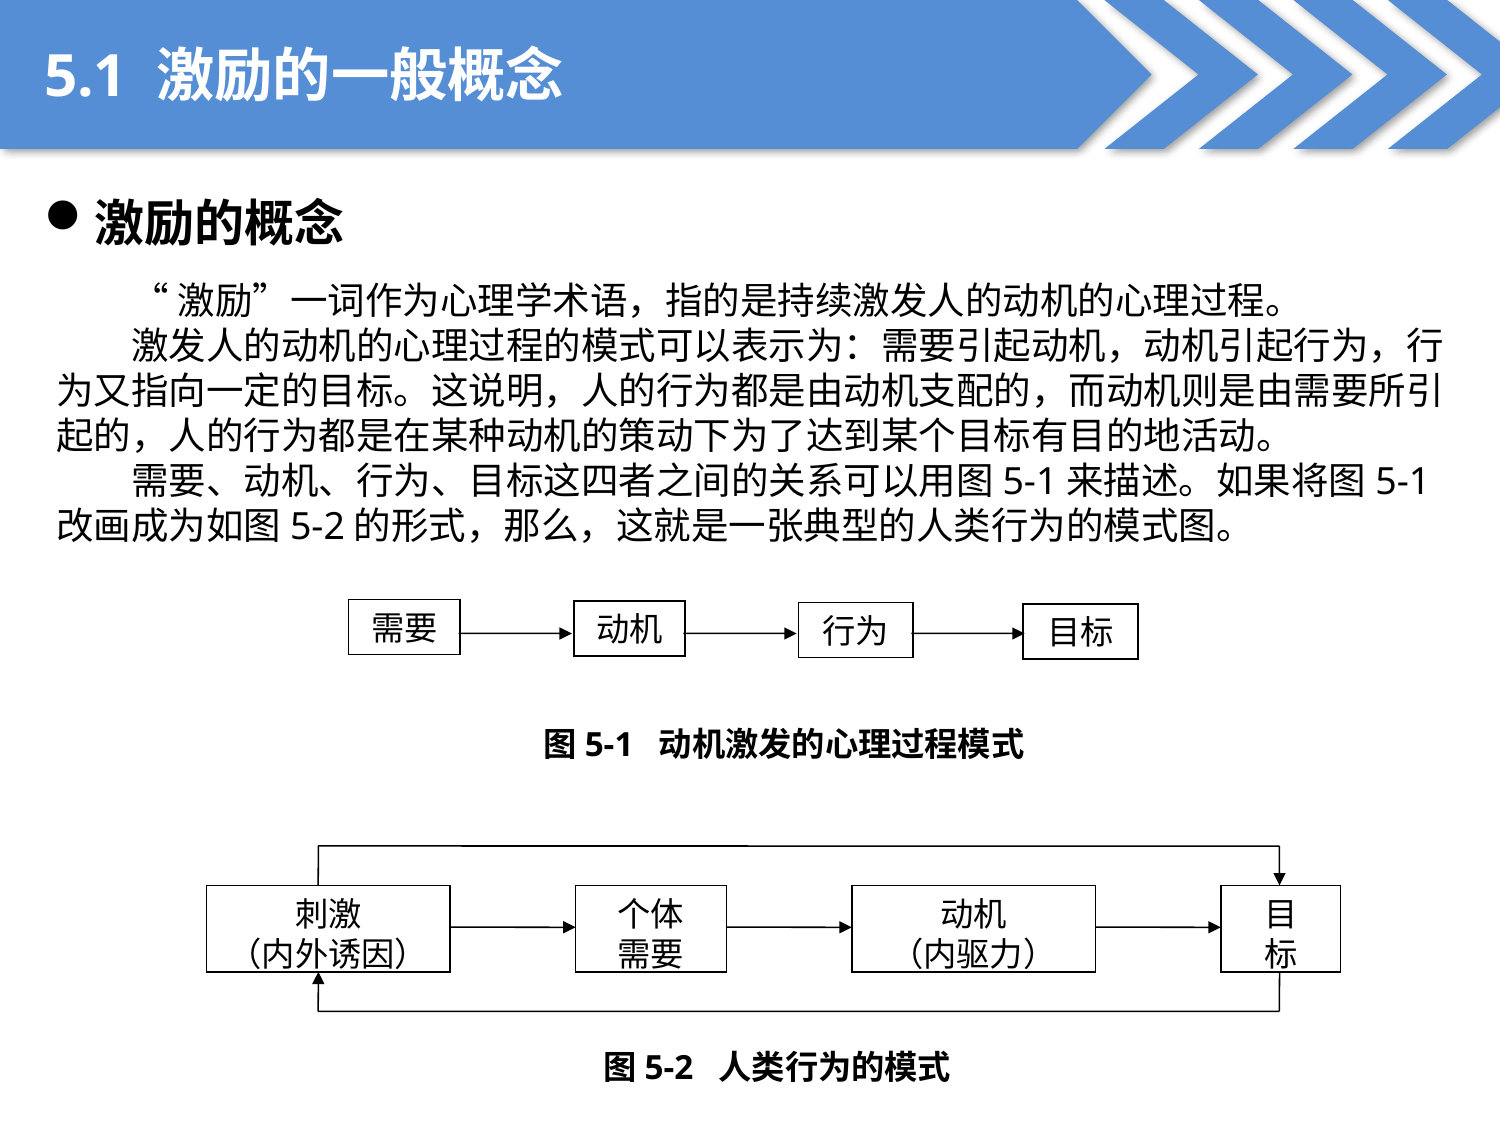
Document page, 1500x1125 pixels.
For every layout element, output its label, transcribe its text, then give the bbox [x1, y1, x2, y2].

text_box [206, 845, 1341, 1012]
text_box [348, 599, 1139, 772]
text_box 5.1 激励的一般概念 [29, 30, 580, 116]
text_box 激励的概念 [29, 184, 420, 260]
text_box 图5-2 人类行为的模式 [426, 1038, 1128, 1094]
text_box “激励”一词作为心理学术语，指的是持续激发人的动机的心理过程。 激发人的动机的心理过程的模式可以表示为：需要引起动机，动机引起行为，行为又指向一定的目标。这说明，人的行为都是由动机支配的，而动机则是由需要所引起的，人的行为都是在某种动机的策动下为了达到某个目标有目的地活动。 需要、动机、行为、目标这四者之间的关系可以用图5-1来描述。如果将图5-1改画成为如图5-2的形式，那么，这就是一张典型的人类行为的模式图。 [41, 269, 1459, 555]
